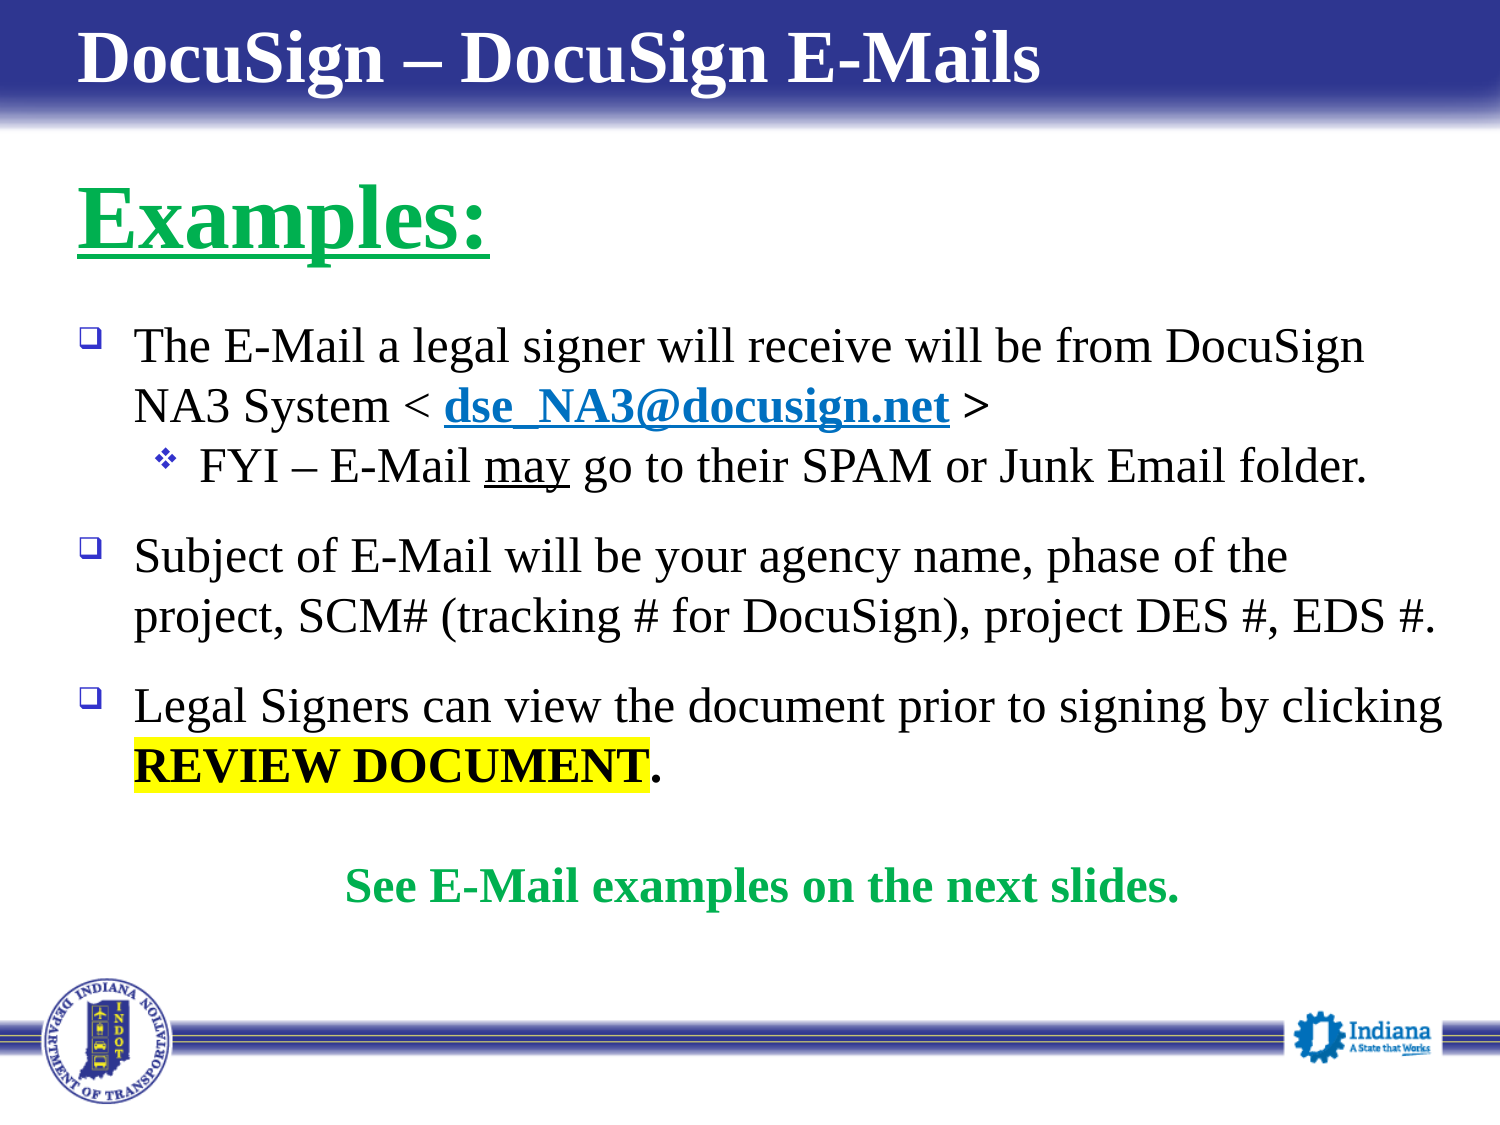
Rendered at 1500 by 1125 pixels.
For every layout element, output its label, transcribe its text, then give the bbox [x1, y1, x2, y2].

title DocuSign ‒ DocuSign E-Mails [62, 0, 1438, 148]
list Examples: The E-Mail a legal signer will receive will be from DocuSign NA3 System < dse_NA3@docusign.net > FYI – E-Mail may go to their SPAM or Junk Email folder. Subject of E-Mail will be your agency name, phase of the project, SCM# (tracking # for DocuSign), project DES #, EDS #. Legal Signers can view the document prior to signing by clicking REVIEW DOCUMENT. See E-Mail examples on the next slides. [62, 149, 1463, 1013]
picture [0, 945, 1500, 1125]
picture [0, 0, 1500, 263]
